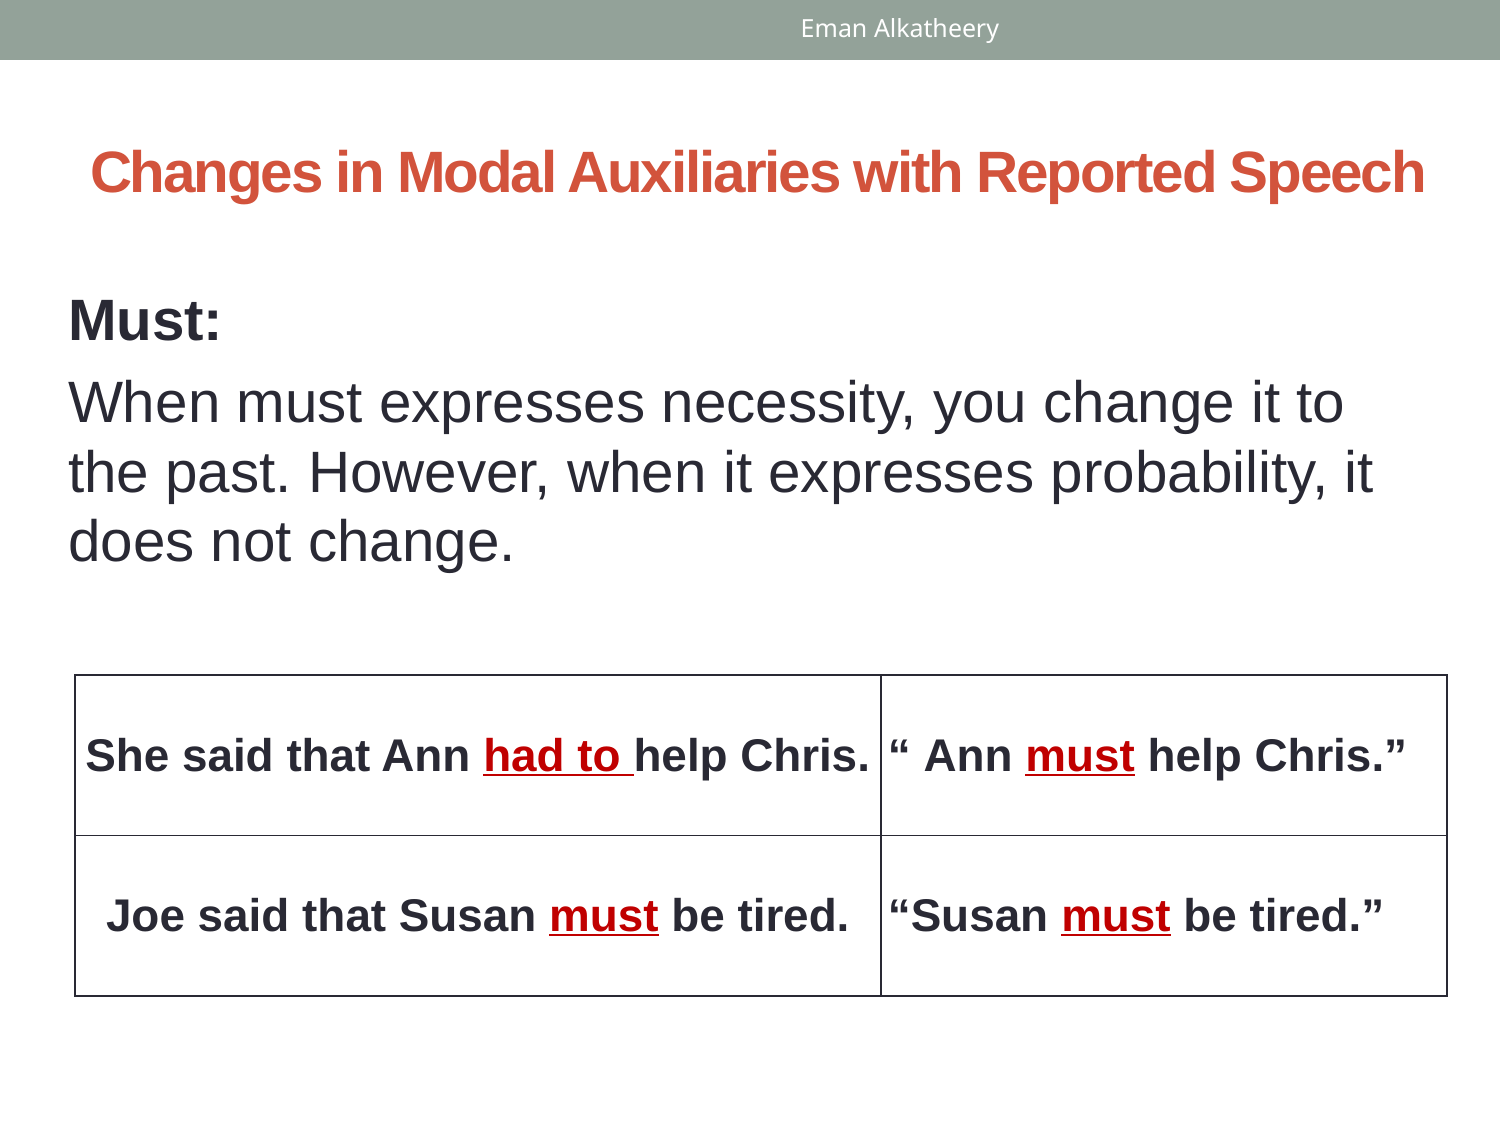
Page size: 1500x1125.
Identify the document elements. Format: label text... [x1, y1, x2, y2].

table_cell “Susan must be tired.” [882, 836, 1446, 995]
footer Eman Alkatheery [562, 3, 1238, 57]
table_header “ Ann must help Chris.” [882, 676, 1446, 835]
table_header She said that Ann had to help Chris. [76, 676, 880, 835]
list Must: When must expresses necessity, you change it to the past. However, when it expresses probability, it does not change. [53, 274, 1459, 634]
title Changes in Modal Auxiliaries with Reported Speech [75, 87, 1459, 250]
table_cell Joe said that Susan must be tired. [76, 836, 880, 995]
